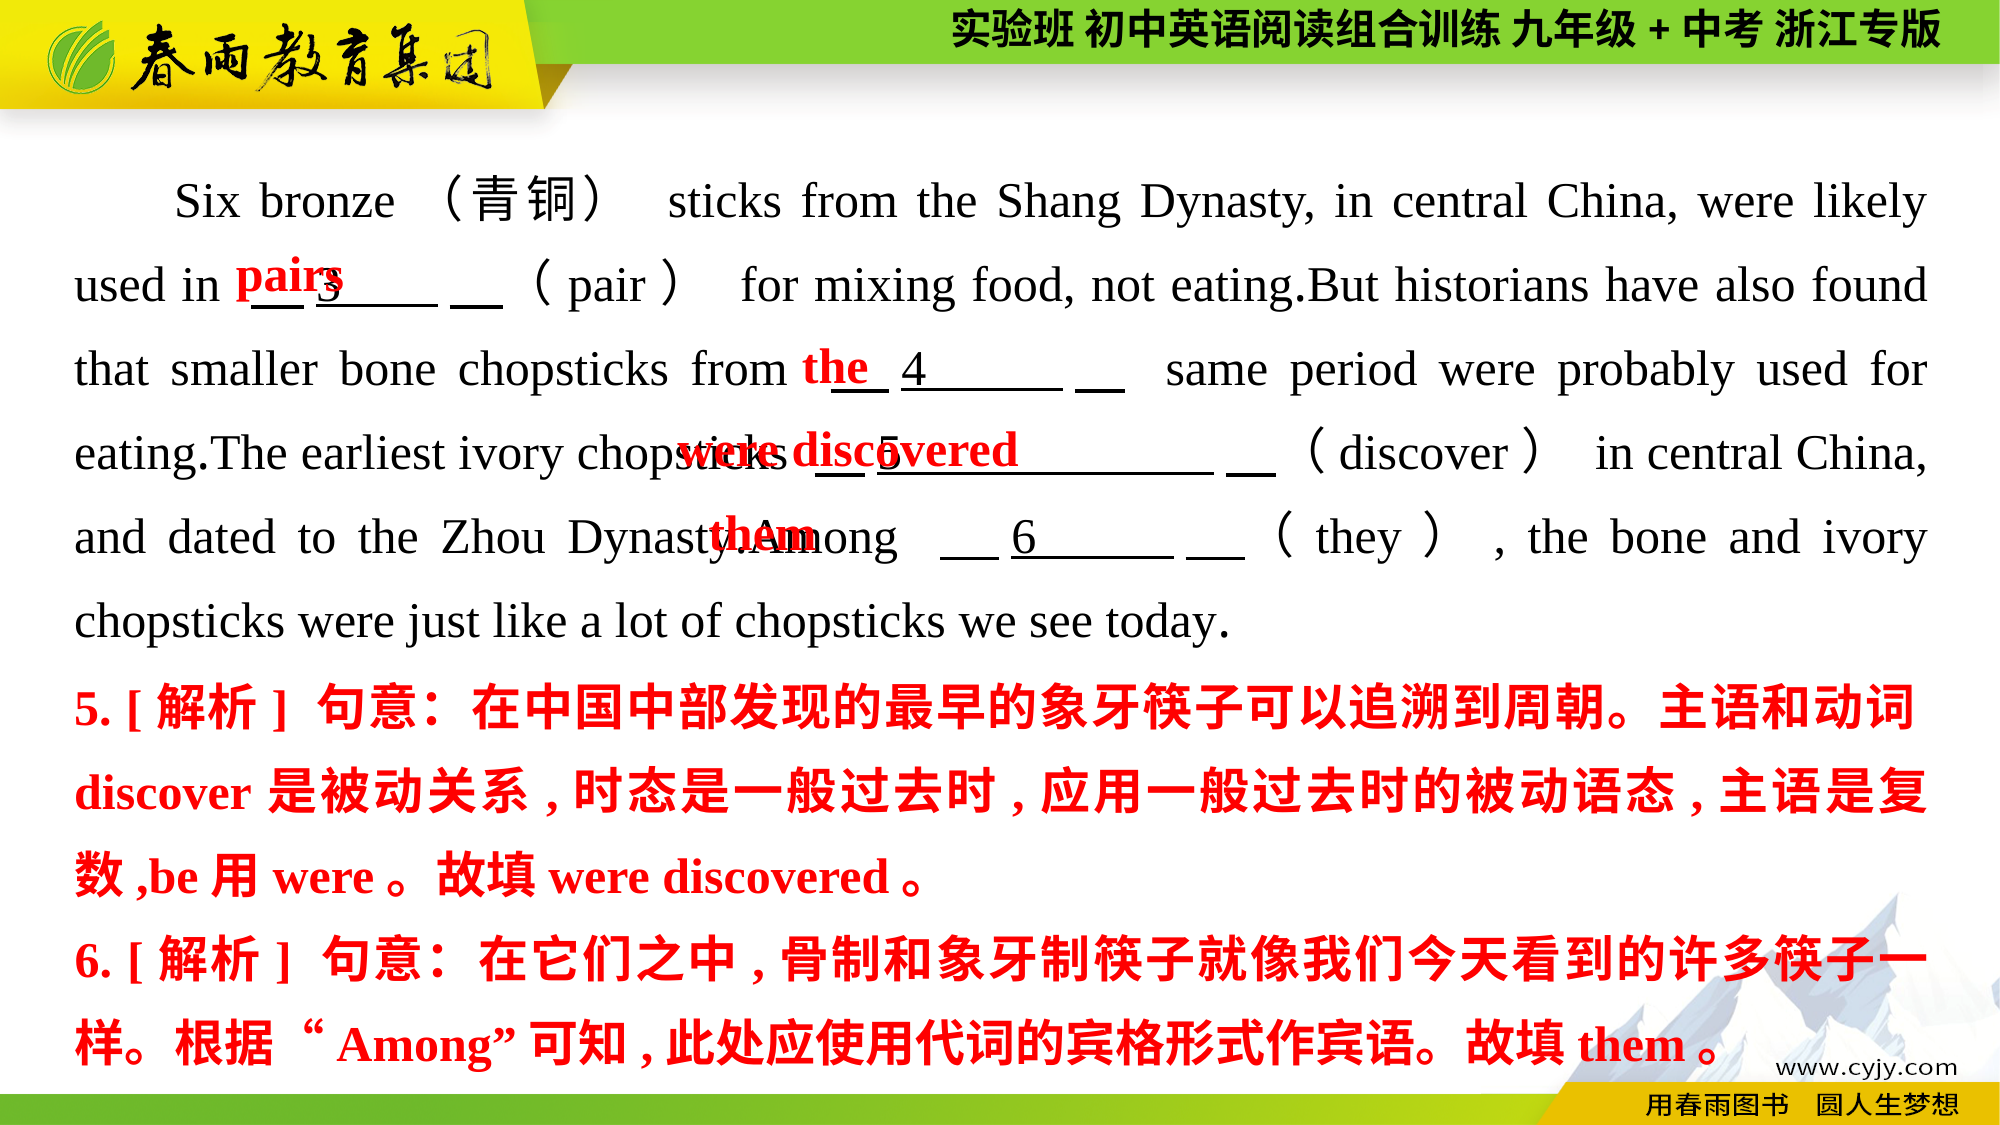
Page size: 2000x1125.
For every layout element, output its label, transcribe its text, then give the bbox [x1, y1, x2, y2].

picture [0, 0, 2000, 1125]
text_box 5. [解析] 句意：在中国中部发现的最早的象牙筷子可以追溯到周朝。主语和动词discover是被动关系,时态是一般过去时,应用一般过去时的被动语态,主语是复数,be用were。故填were discovered。 [59, 643, 1944, 895]
text_box them [693, 469, 832, 568]
text_box the [787, 301, 884, 385]
text_box were discovered [662, 385, 1034, 484]
text_box 6. [解析] 句意：在它们之中,骨制和象牙制筷子就像我们今天看到的许多筷子一样。根据“Among”可知,此处应使用代词的宾格形式作宾语。故填them。 [59, 895, 1944, 1079]
list Six bronze（青铜） sticks from the Shang Dynasty, in central China, were likely used in 3 （pair） for mixing food, not eating.But historians have also found that smaller bone chopsticks from 4 same period were probably used for eating.The earliest ivory chopsticks 5 （discover） in central China, and dated to the Zhou Dynasty.Among 6 （they）, the bone and ivory chopsticks were just like a lot of chopsticks we see today. [59, 135, 1944, 643]
text_box pairs [220, 209, 360, 309]
